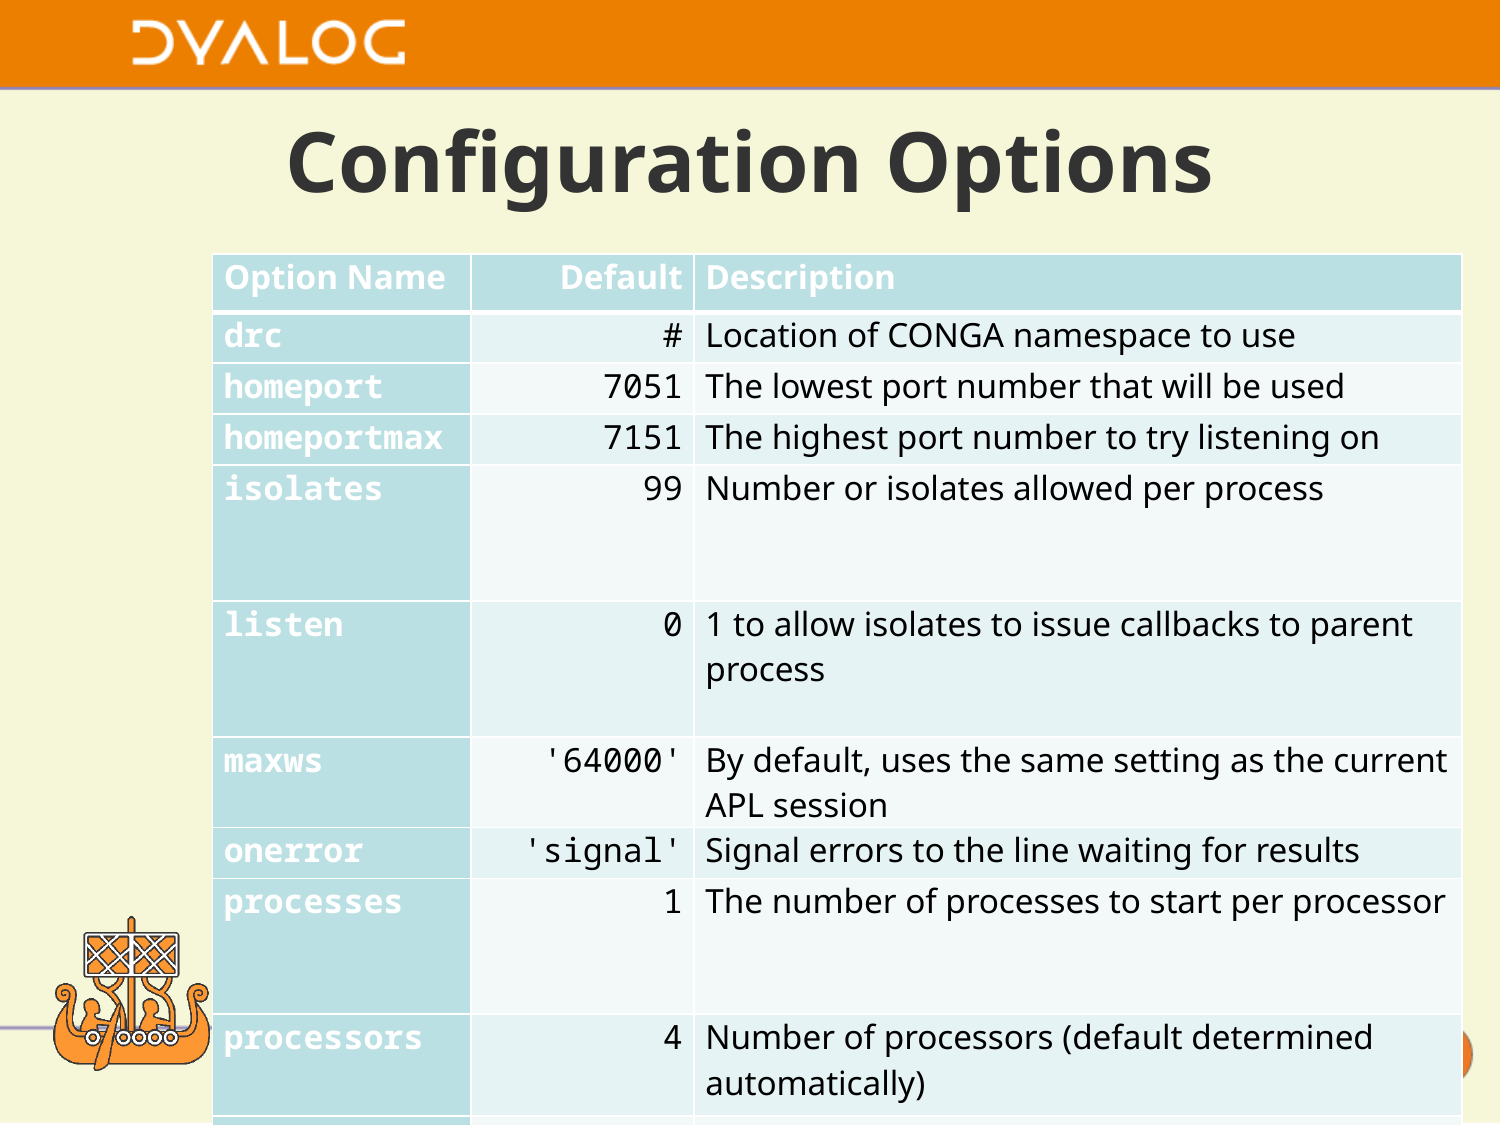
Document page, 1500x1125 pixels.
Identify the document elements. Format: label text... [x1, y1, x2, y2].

table_cell drc [213, 315, 470, 362]
table_cell '64000' [472, 738, 693, 827]
table_cell 1 [472, 1117, 693, 1125]
table_cell homeport [213, 364, 470, 413]
table_cell Number of processors (default determined automatically) [695, 1015, 1461, 1115]
table_cell By default, uses the same setting as the current APL session [695, 738, 1461, 827]
table_cell 7051 [472, 364, 693, 413]
table_cell processors [213, 1015, 470, 1115]
title Configuration Options [123, 101, 1376, 254]
table_cell Signal errors to the line waiting for results [695, 828, 1461, 878]
table_cell Whether to run isolates using the runtime engine [695, 1117, 1461, 1125]
table_cell 1 to allow isolates to issue callbacks to parent process [695, 602, 1461, 736]
table_cell 7151 [472, 415, 693, 464]
table_cell Number or isolates allowed per process [695, 466, 1461, 600]
table_cell The number of processes to start per processor [695, 879, 1461, 1013]
table_cell 4 [472, 1015, 693, 1115]
table_header Default [472, 255, 693, 310]
table_cell 0 [472, 602, 693, 736]
picture [0, 0, 1500, 1123]
table_cell processes [213, 879, 470, 1013]
table_header Description [695, 255, 1461, 310]
table_cell onerror [213, 828, 470, 878]
table_header Option Name [213, 255, 470, 310]
table_cell The lowest port number that will be used [695, 364, 1461, 413]
table_cell homeportmax [213, 415, 470, 464]
table_cell # [472, 315, 693, 362]
table_cell Location of CONGA namespace to use [695, 315, 1461, 362]
table_cell The highest port number to try listening on [695, 415, 1461, 464]
table_cell 99 [472, 466, 693, 600]
table_cell listen [213, 602, 470, 736]
table_cell 'signal' [472, 828, 693, 878]
table_cell maxws [213, 738, 470, 827]
table_cell isolates [213, 466, 470, 600]
table_cell 1 [472, 879, 693, 1013]
table_cell runtime [213, 1117, 470, 1125]
